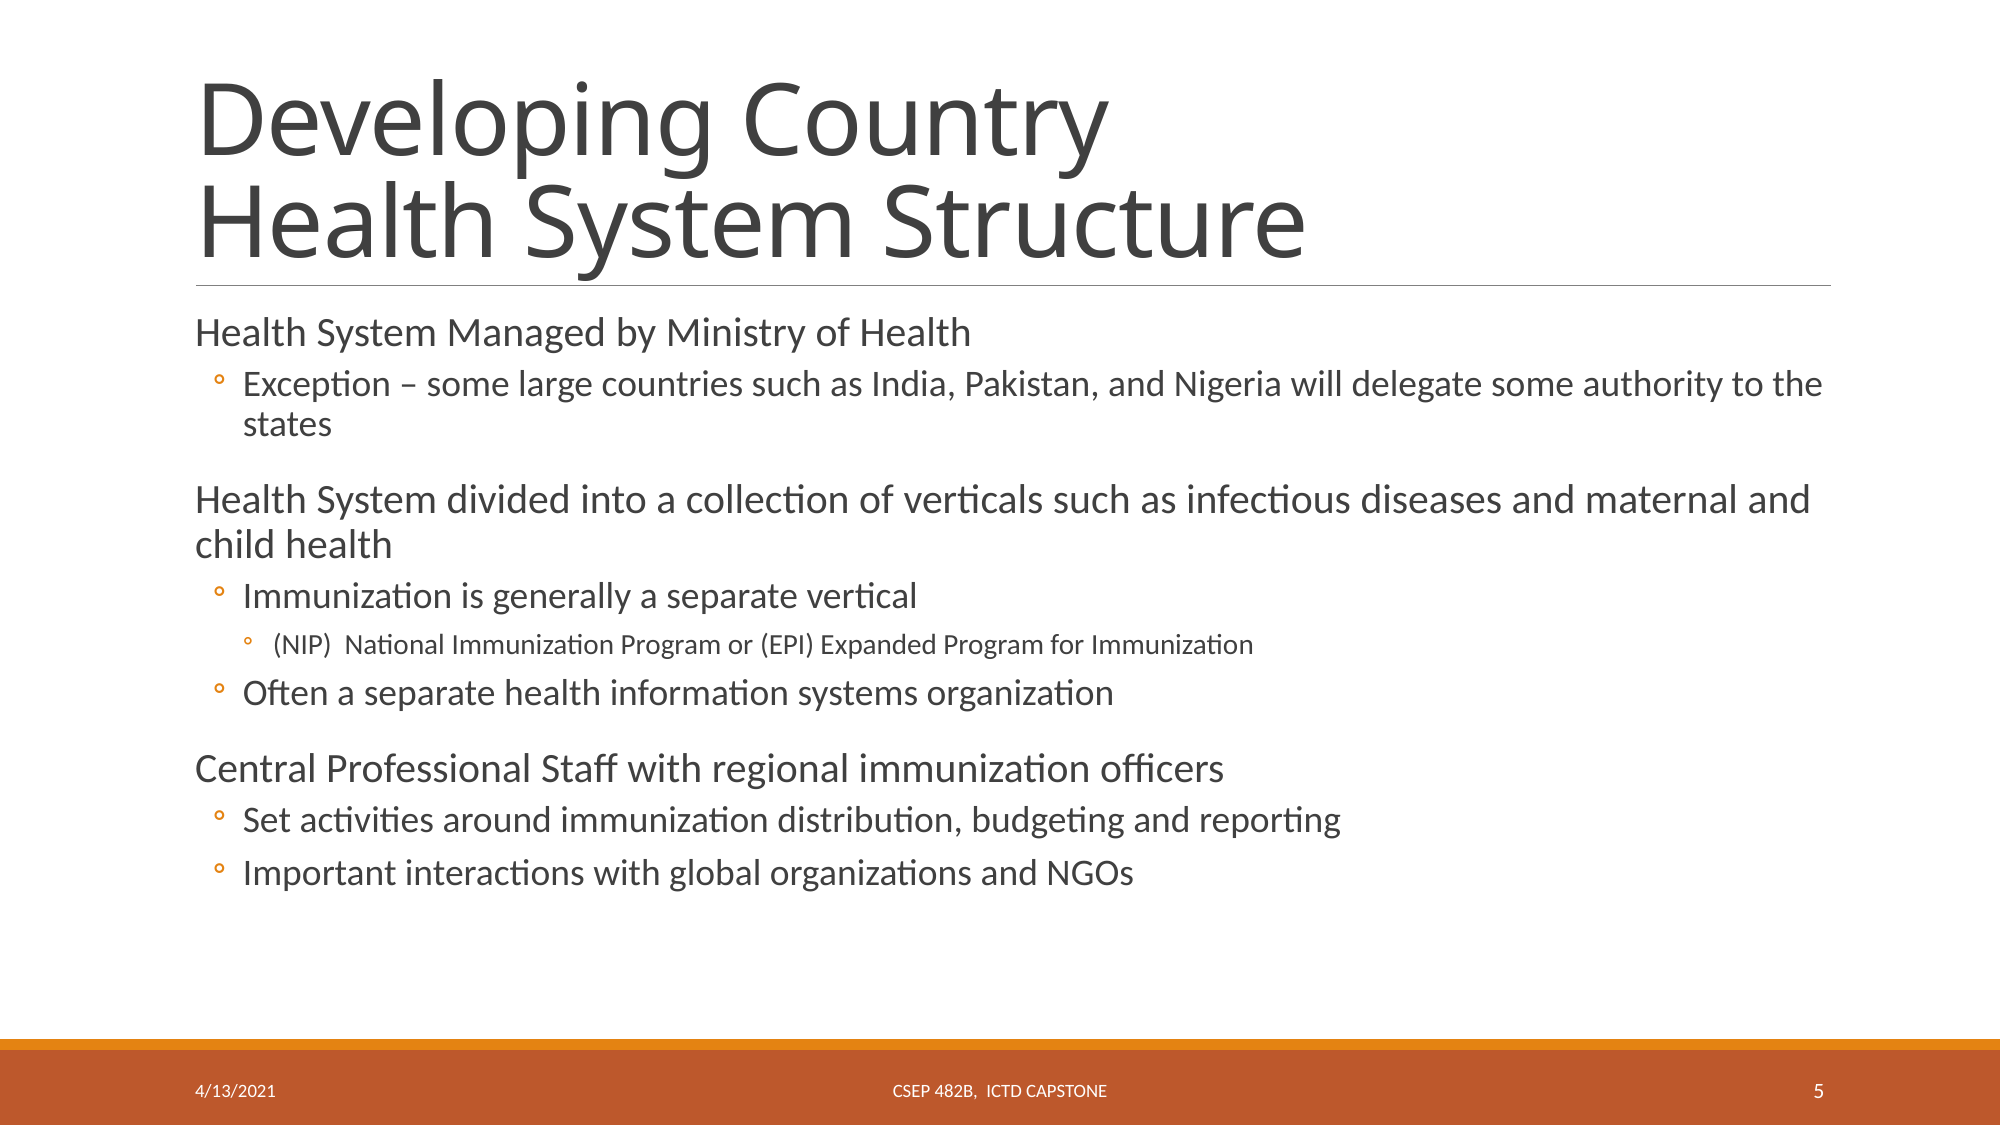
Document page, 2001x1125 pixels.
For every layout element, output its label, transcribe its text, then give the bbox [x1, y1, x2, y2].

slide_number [180, 1059, 586, 1120]
list Health System Managed by Ministry of Health Exception – some large countries such as India, Pakistan, and Nigeria will delegate some authority to the states Health System divided into a collection of verticals such as infectious diseases and maternal and child health Immunization is generally a separate vertical (NIP) National Immunization Program or (EPI) Expanded Program for Immunization Often a separate health information systems organization Central Professional Staff with regional immunization officers Set activities around immunization distribution, budgeting and reporting Important interactions with global organizations and NGOs [180, 302, 1830, 963]
footer CSEP 482B, ICTD Capstone [604, 1059, 1396, 1120]
title Developing Country Health System Structure [180, 47, 1830, 285]
slide_number 5 [1624, 1059, 1840, 1120]
